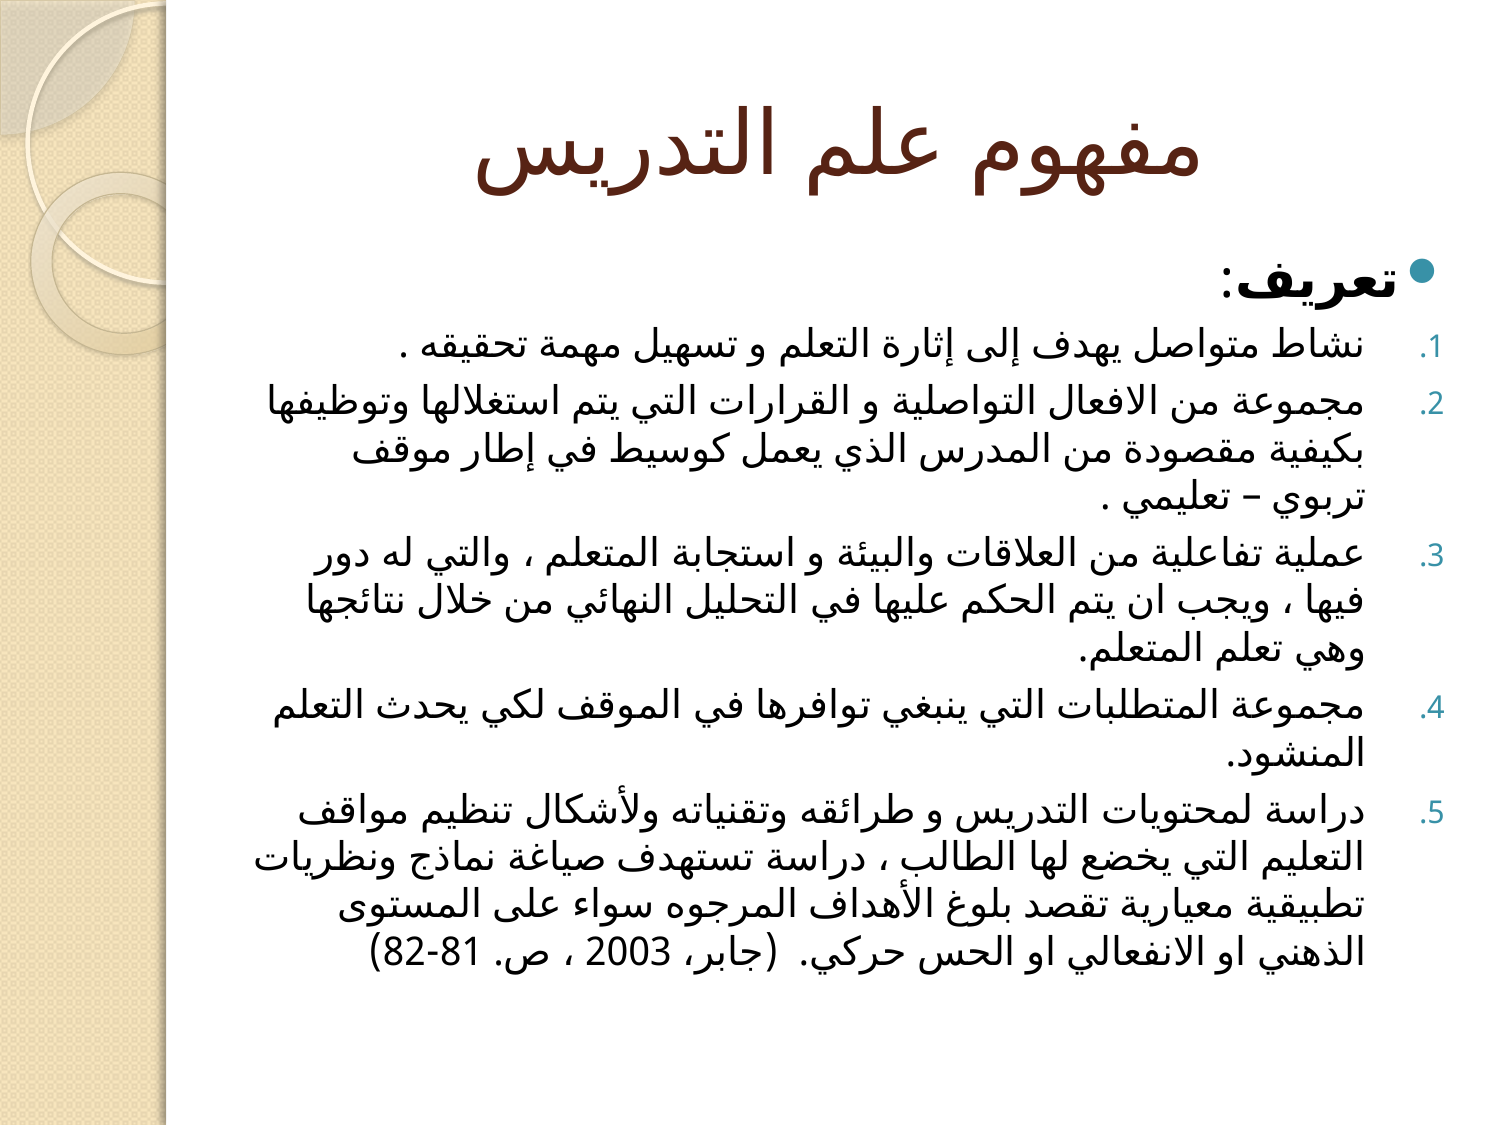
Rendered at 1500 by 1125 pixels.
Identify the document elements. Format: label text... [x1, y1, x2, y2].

title مفهوم علم التدريس [235, 45, 1466, 233]
list تعريف: نشاط متواصل يهدف إلى إثارة التعلم و تسهيل مهمة تحقيقه . مجموعة من الافعال التواصلية و القرارات التي يتم استغلالها وتوظيفها بكيفية مقصودة من المدرس الذي يعمل كوسيط في إطار موقف تربوي – تعليمي . عملية تفاعلية من العلاقات والبيئة و استجابة المتعلم ، والتي له دور فيها ، ويجب ان يتم الحكم عليها في التحليل النهائي من خلال نتائجها وهي تعلم المتعلم. مجموعة المتطلبات التي ينبغي توافرها في الموقف لكي يحدث التعلم المنشود. دراسة لمحتويات التدريس و طرائقه وتقنياته ولأشكال تنظيم مواقف التعليم التي يخضع لها الطالب ، دراسة تستهدف صياغة نماذج ونظريات تطبيقية معيارية تقصد بلوغ الأهداف المرجوه سواء على المستوى الذهني او الانفعالي او الحس حركي. (جابر، 2003 ، ص. 81-82) [235, 237, 1466, 1025]
